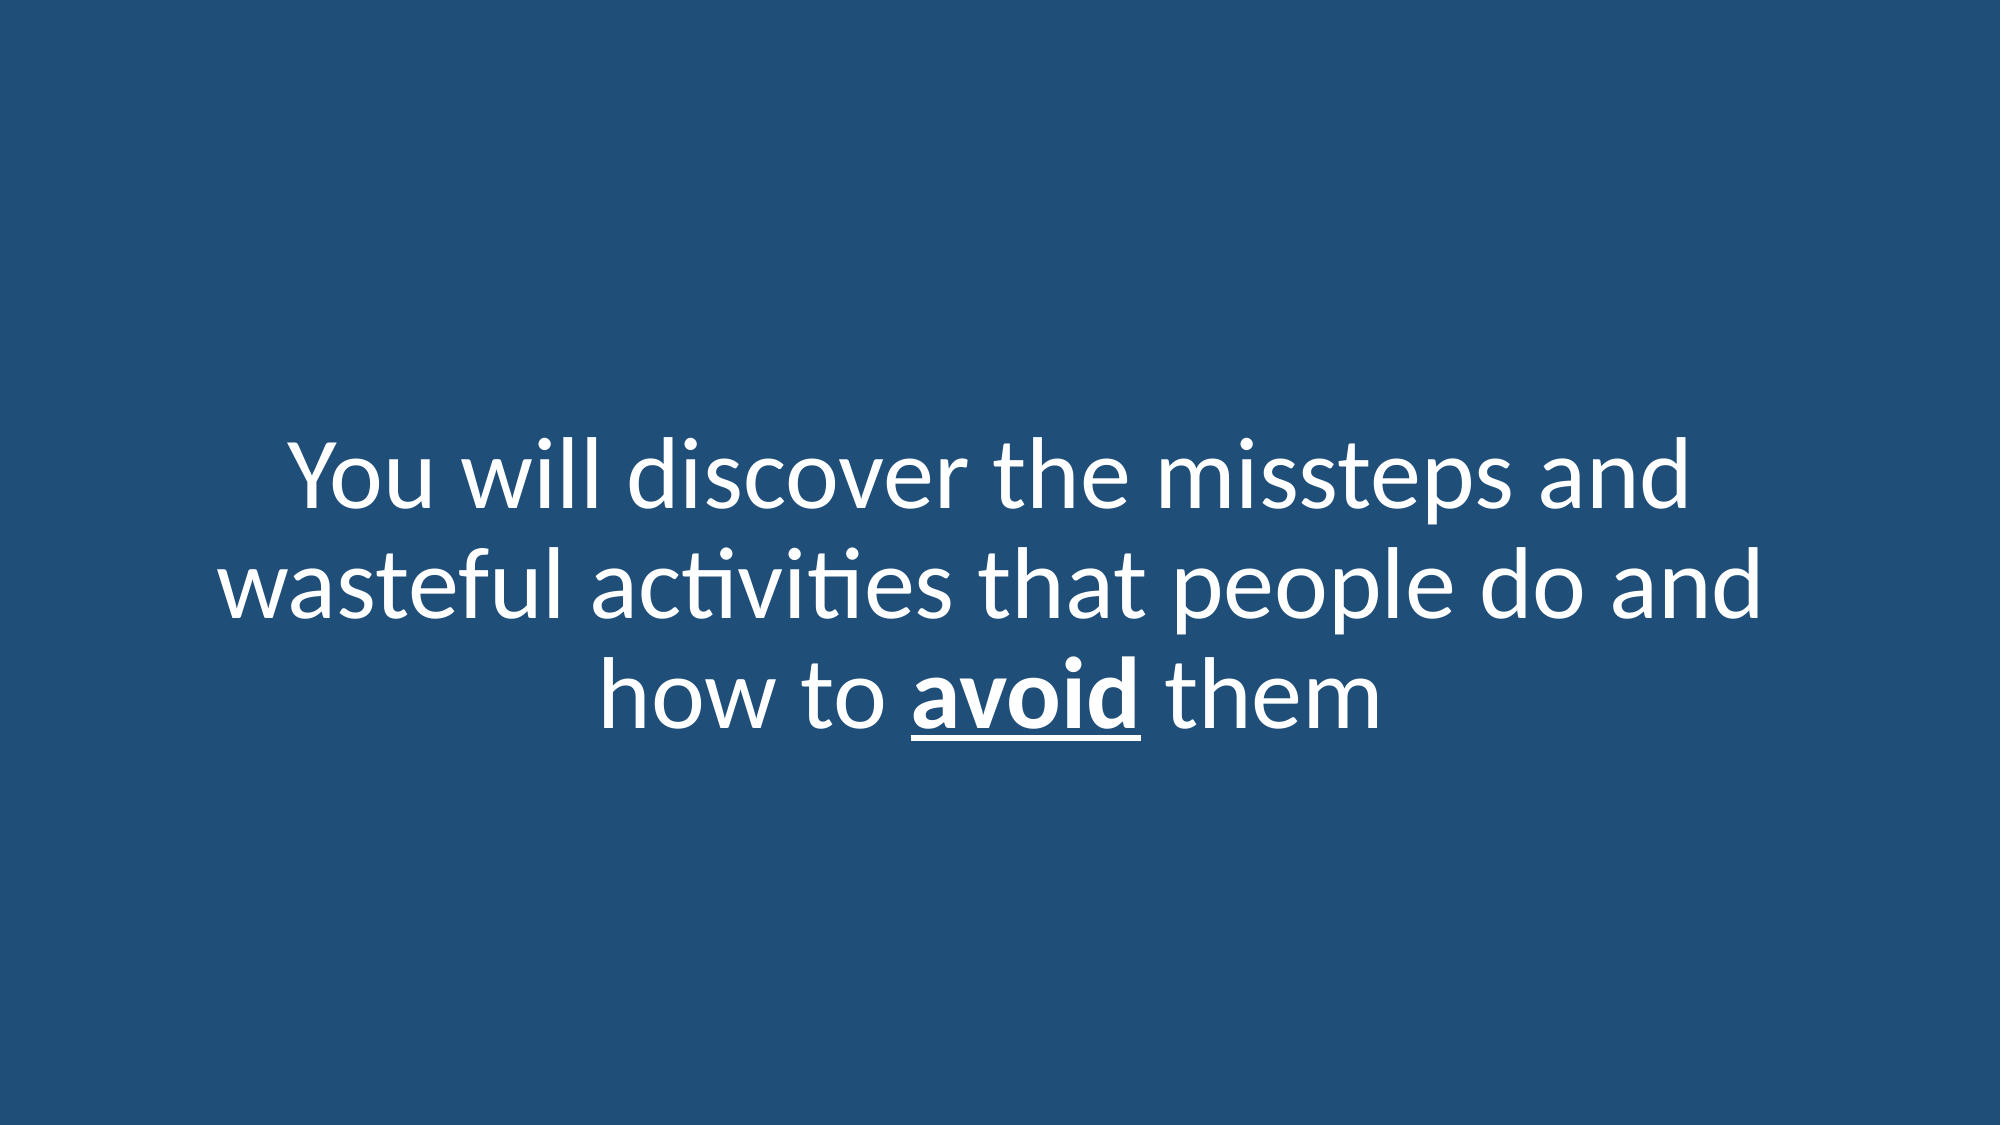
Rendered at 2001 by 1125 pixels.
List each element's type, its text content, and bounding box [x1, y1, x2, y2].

list You will discover the missteps and wasteful activities that people do and how to avoid them [128, 412, 1854, 913]
